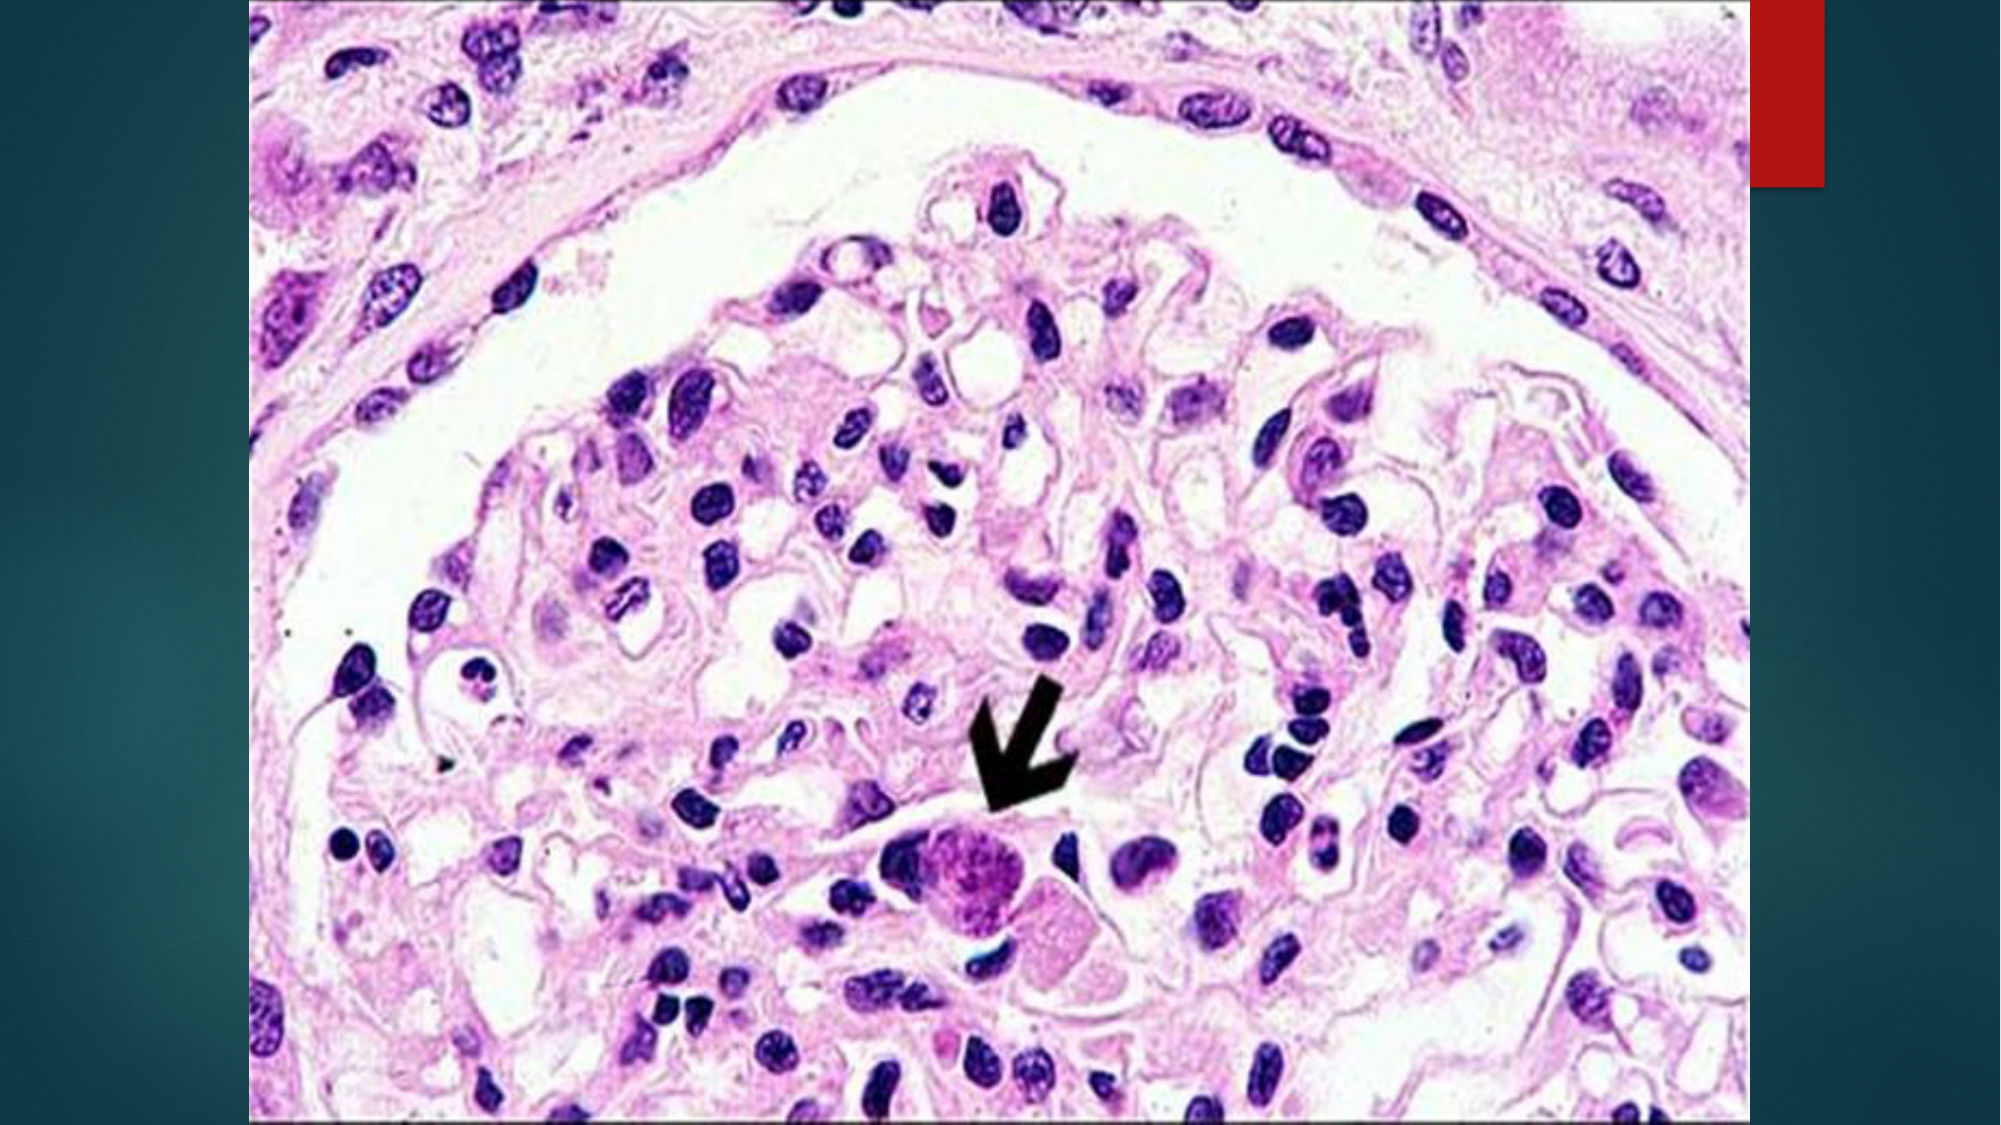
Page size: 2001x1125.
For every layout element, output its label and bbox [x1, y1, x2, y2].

picture [0, 0, 1751, 1125]
